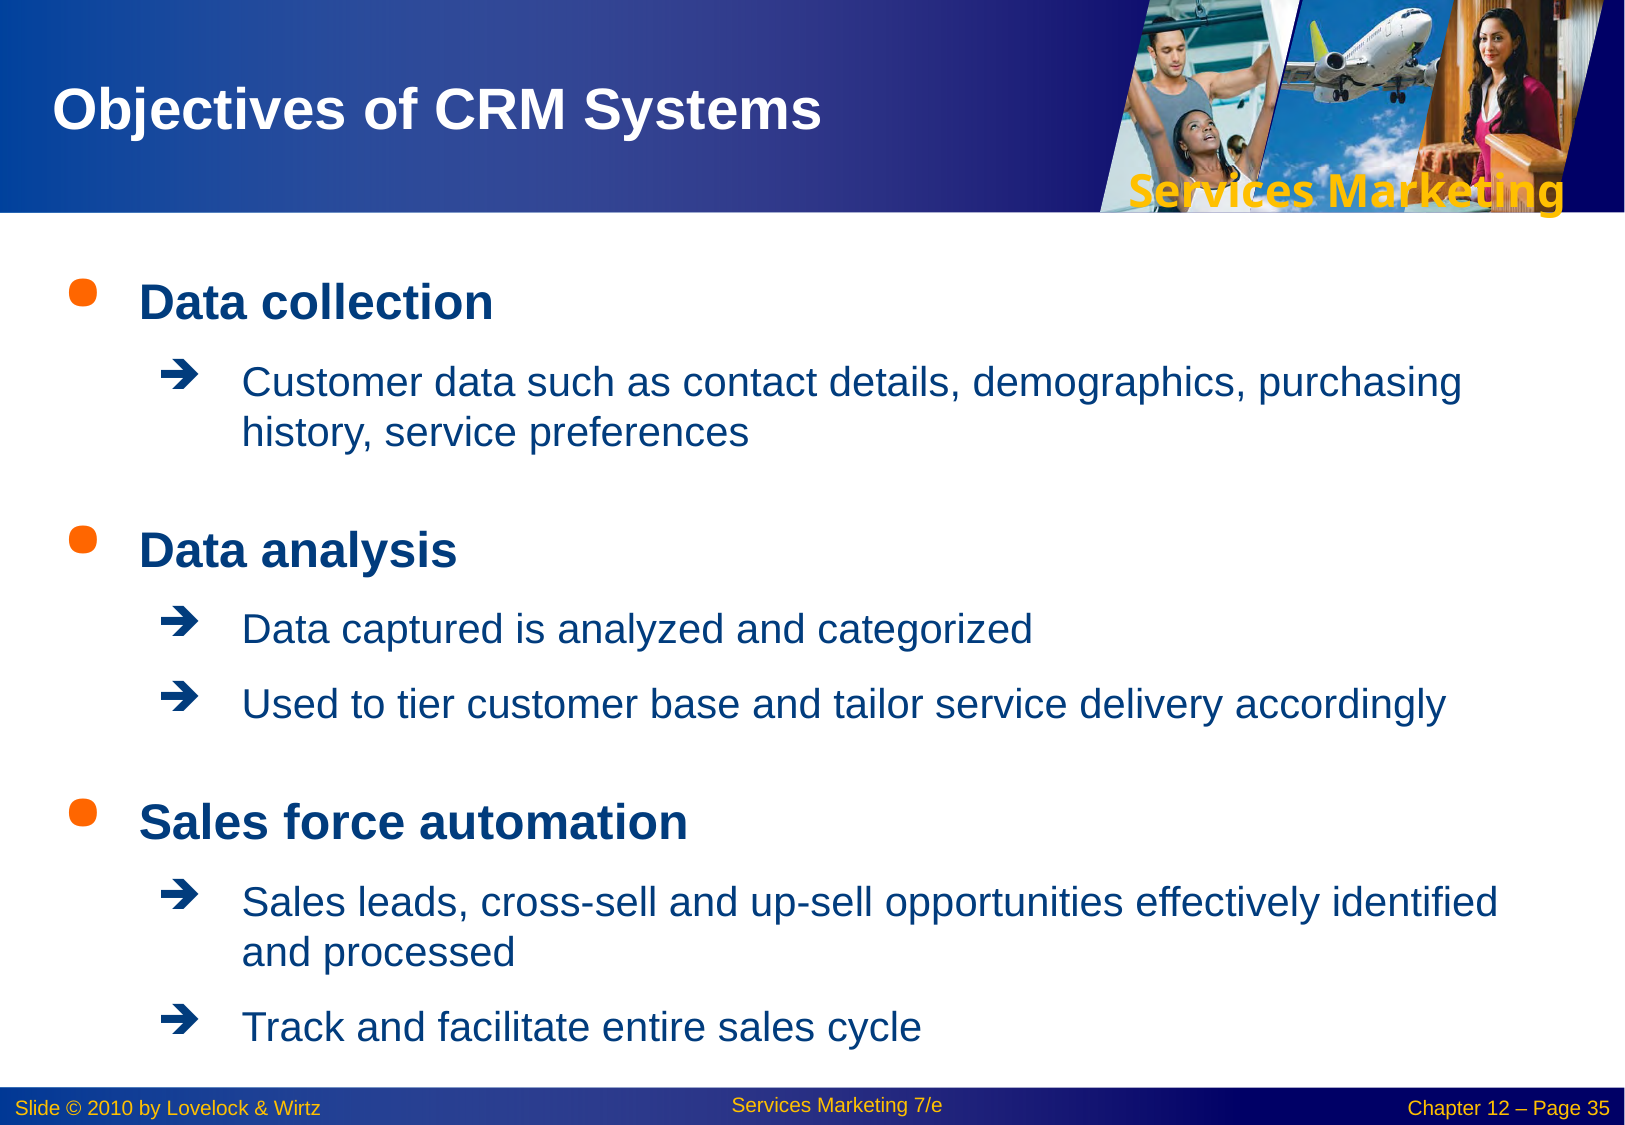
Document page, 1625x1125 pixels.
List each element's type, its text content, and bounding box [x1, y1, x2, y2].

picture [1100, 0, 1604, 213]
list Data collection Customer data such as contact details, demographics, purchasing history, service preferences Data analysis Data captured is analyzed and categorized Used to tier customer base and tailor service delivery accordingly Sales force automation Sales leads, cross-sell and up-sell opportunities effectively identified and processed Track and facilitate entire sales cycle [49, 261, 1588, 1051]
picture [1162, 186, 1172, 192]
picture [1546, 187, 1556, 202]
title Objectives of CRM Systems [36, 37, 1088, 176]
